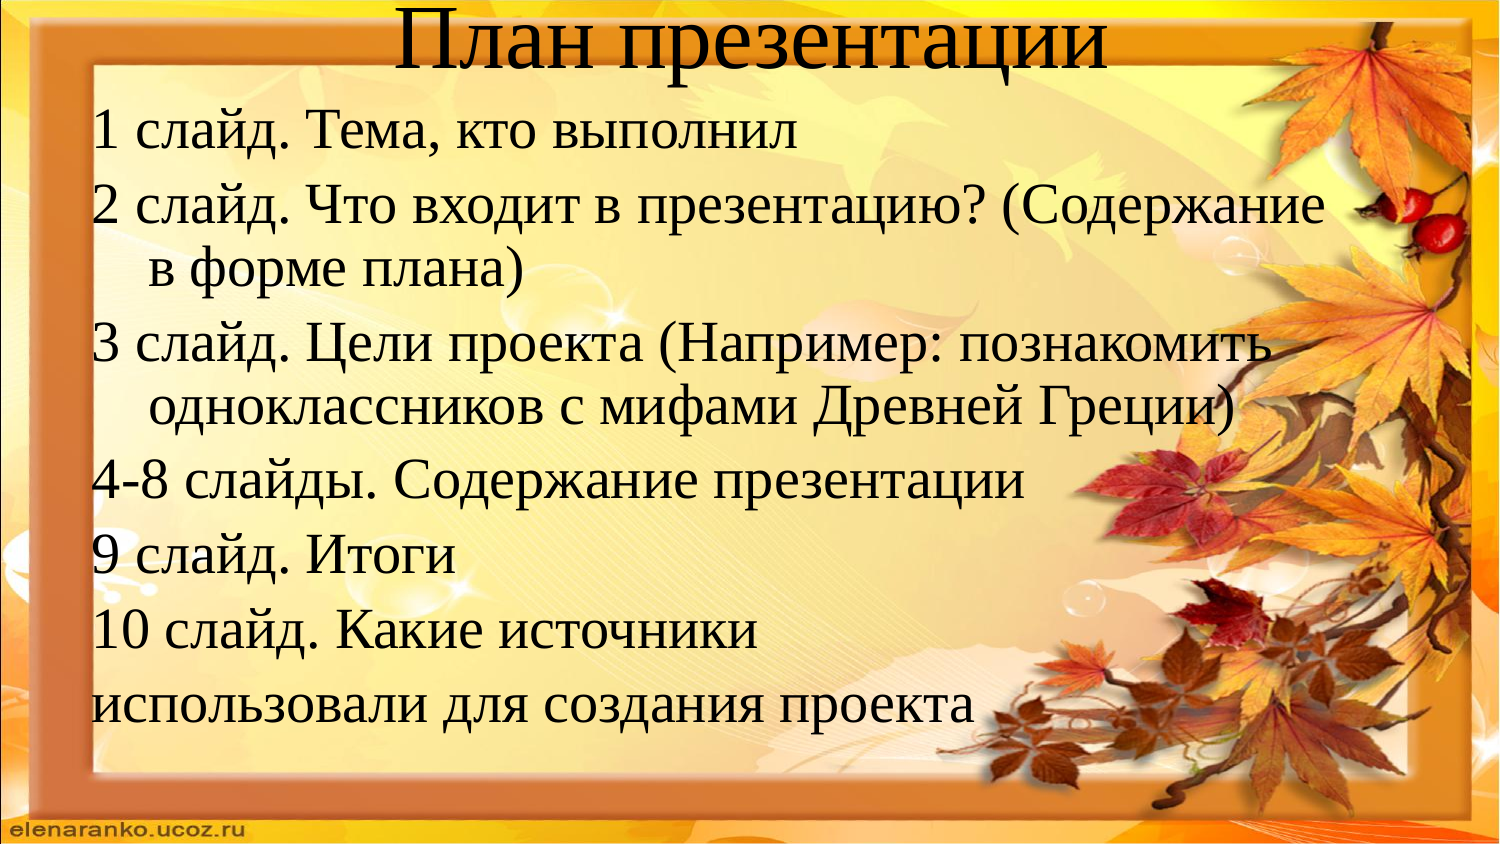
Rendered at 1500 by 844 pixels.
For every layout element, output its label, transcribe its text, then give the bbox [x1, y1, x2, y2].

title План презентации [76, 0, 1428, 103]
picture [0, 0, 1500, 844]
list 1 слайд. Тема, кто выполнил 2 слайд. Что входит в презентацию? (Содержание в форме плана) 3 слайд. Цели проекта (Например: познакомить одноклассников с мифами Древней Греции) 4-8 слайды. Содержание презентации 9 слайд. Итоги 10 слайд. Какие источники использовали для создания проекта [76, 90, 1343, 812]
